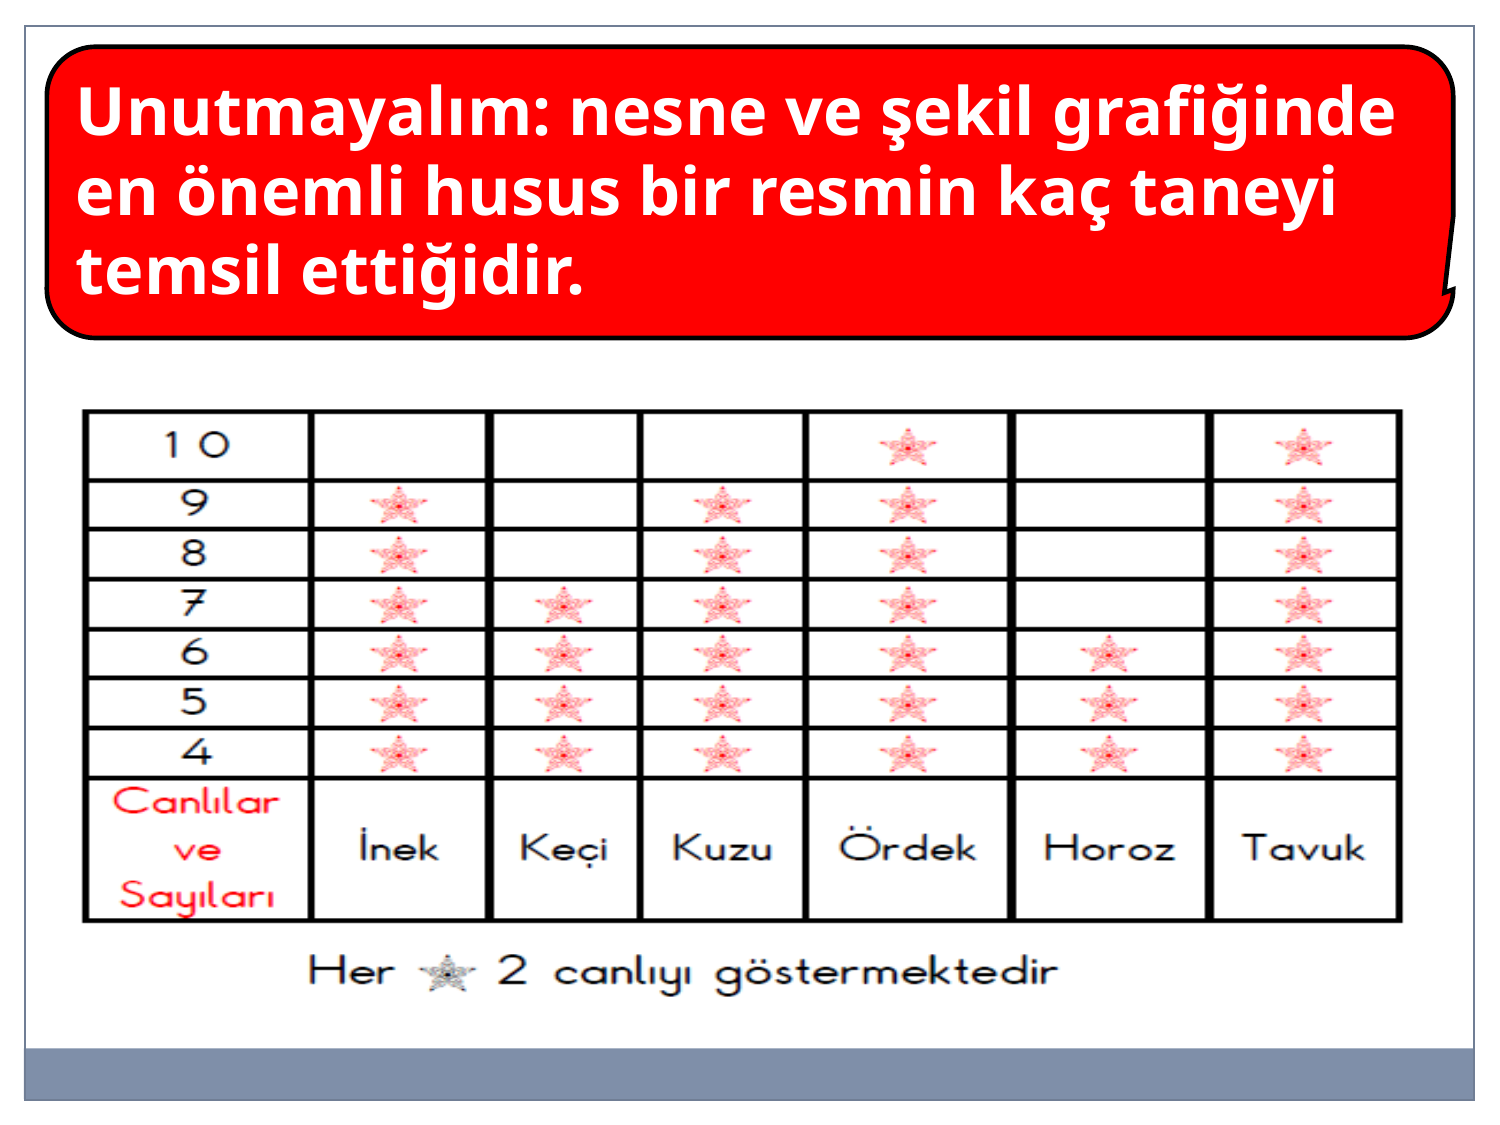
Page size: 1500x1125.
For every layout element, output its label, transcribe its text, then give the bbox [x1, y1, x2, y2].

text_box Unutmayalım: nesne ve şekil grafiğinde en önemli husus bir resmin kaç taneyi temsil ettiğidir. [46, 46, 1454, 338]
picture [76, 408, 1424, 1000]
